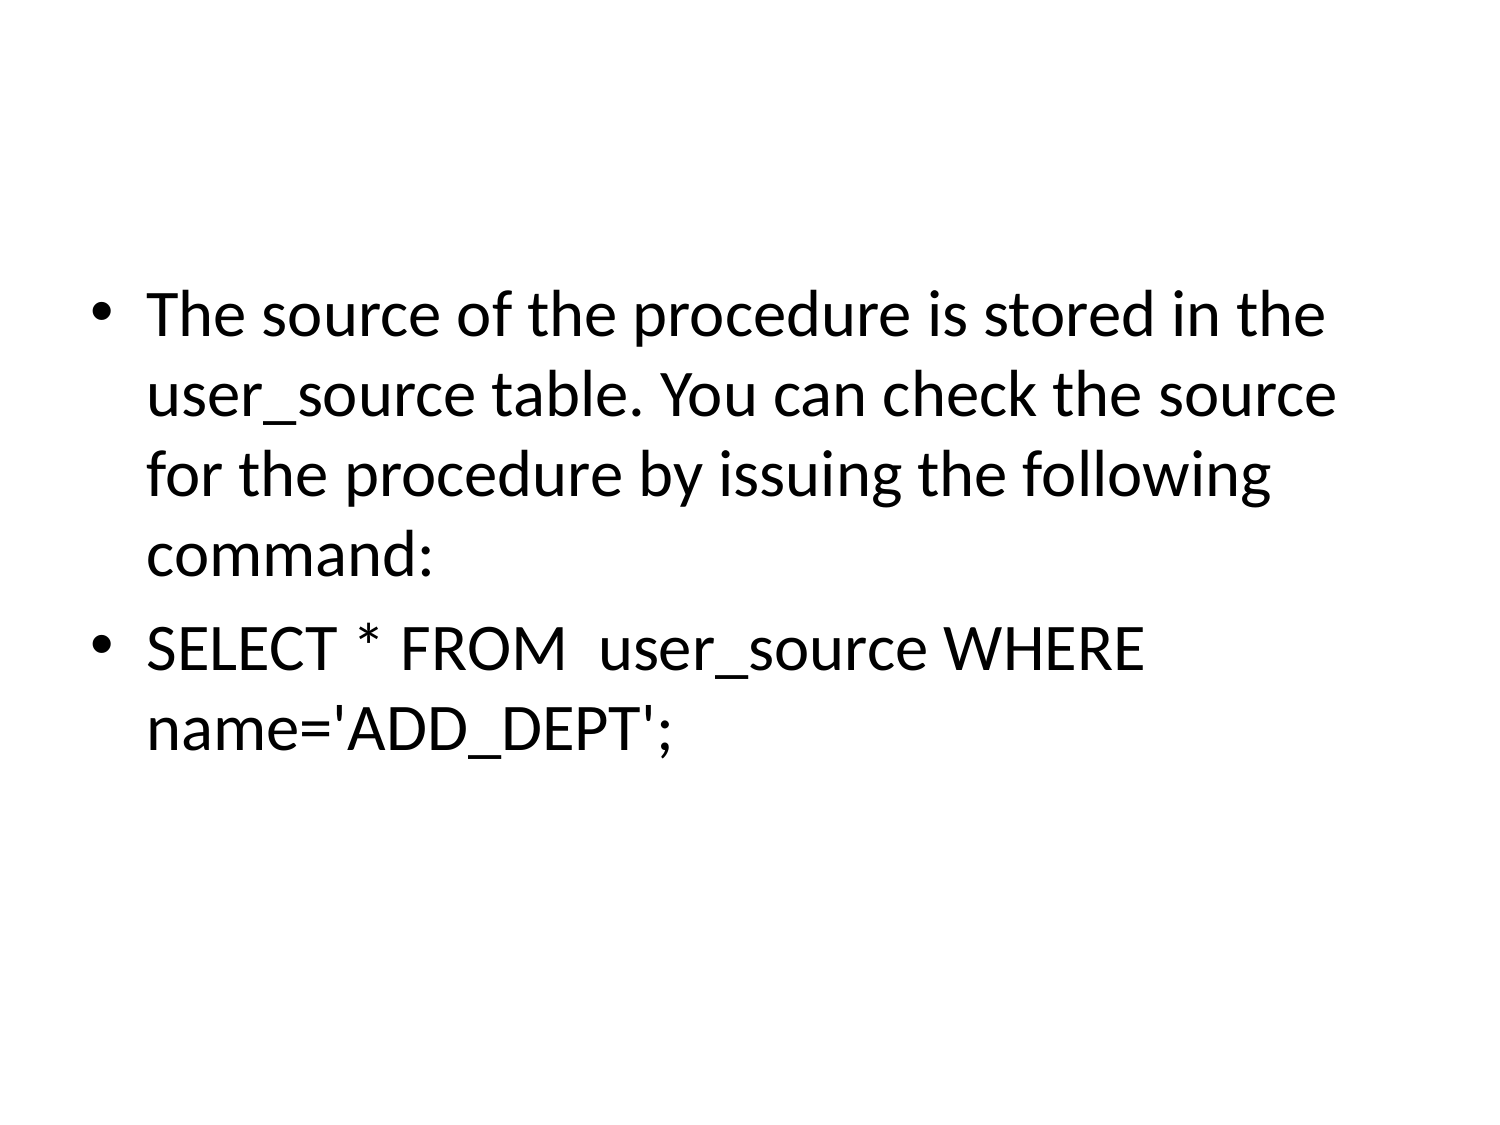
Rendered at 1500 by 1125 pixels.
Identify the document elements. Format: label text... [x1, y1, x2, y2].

list The source of the procedure is stored in the user_source table. You can check the source for the procedure by issuing the following command: SELECT * FROM user_source WHERE name='ADD_DEPT'; [75, 262, 1425, 1005]
